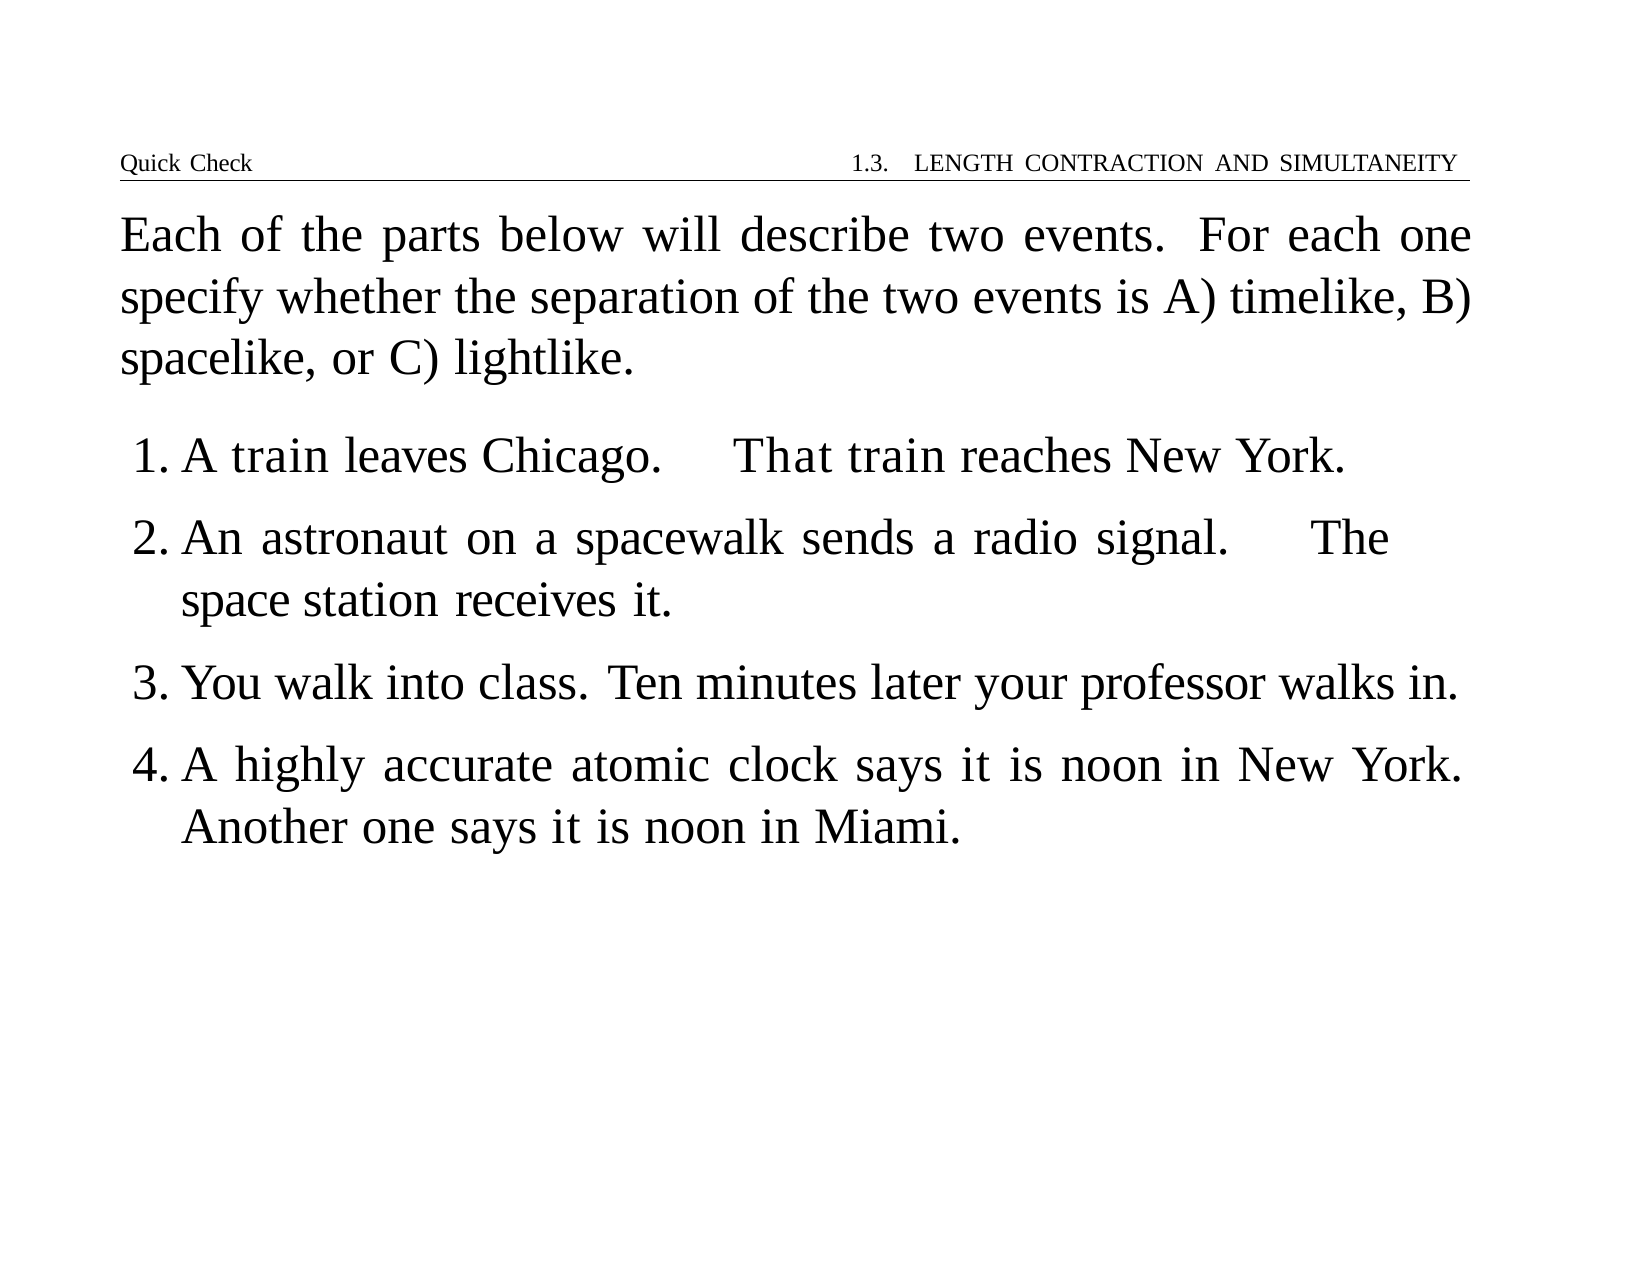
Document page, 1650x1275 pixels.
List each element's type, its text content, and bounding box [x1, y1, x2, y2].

text_box A train leaves Chicago. That train reaches New York. An astronaut on a spacewalk sends a radio signal. The space station receives it. You walk into class. Ten minutes later your professor walks in. A highly accurate atomic clock says it is noon in New York. Another one says it is noon in Miami. [130, 397, 1473, 854]
text_box Quick Check 1.3. LENGTH CONTRACTION AND SIMULTANEITY [117, 144, 1473, 176]
title Each of the parts below will describe two events. For each one specify whether the separation of the two events is A) timelike, B) spacelike, or C) lightlike. [117, 198, 1473, 413]
